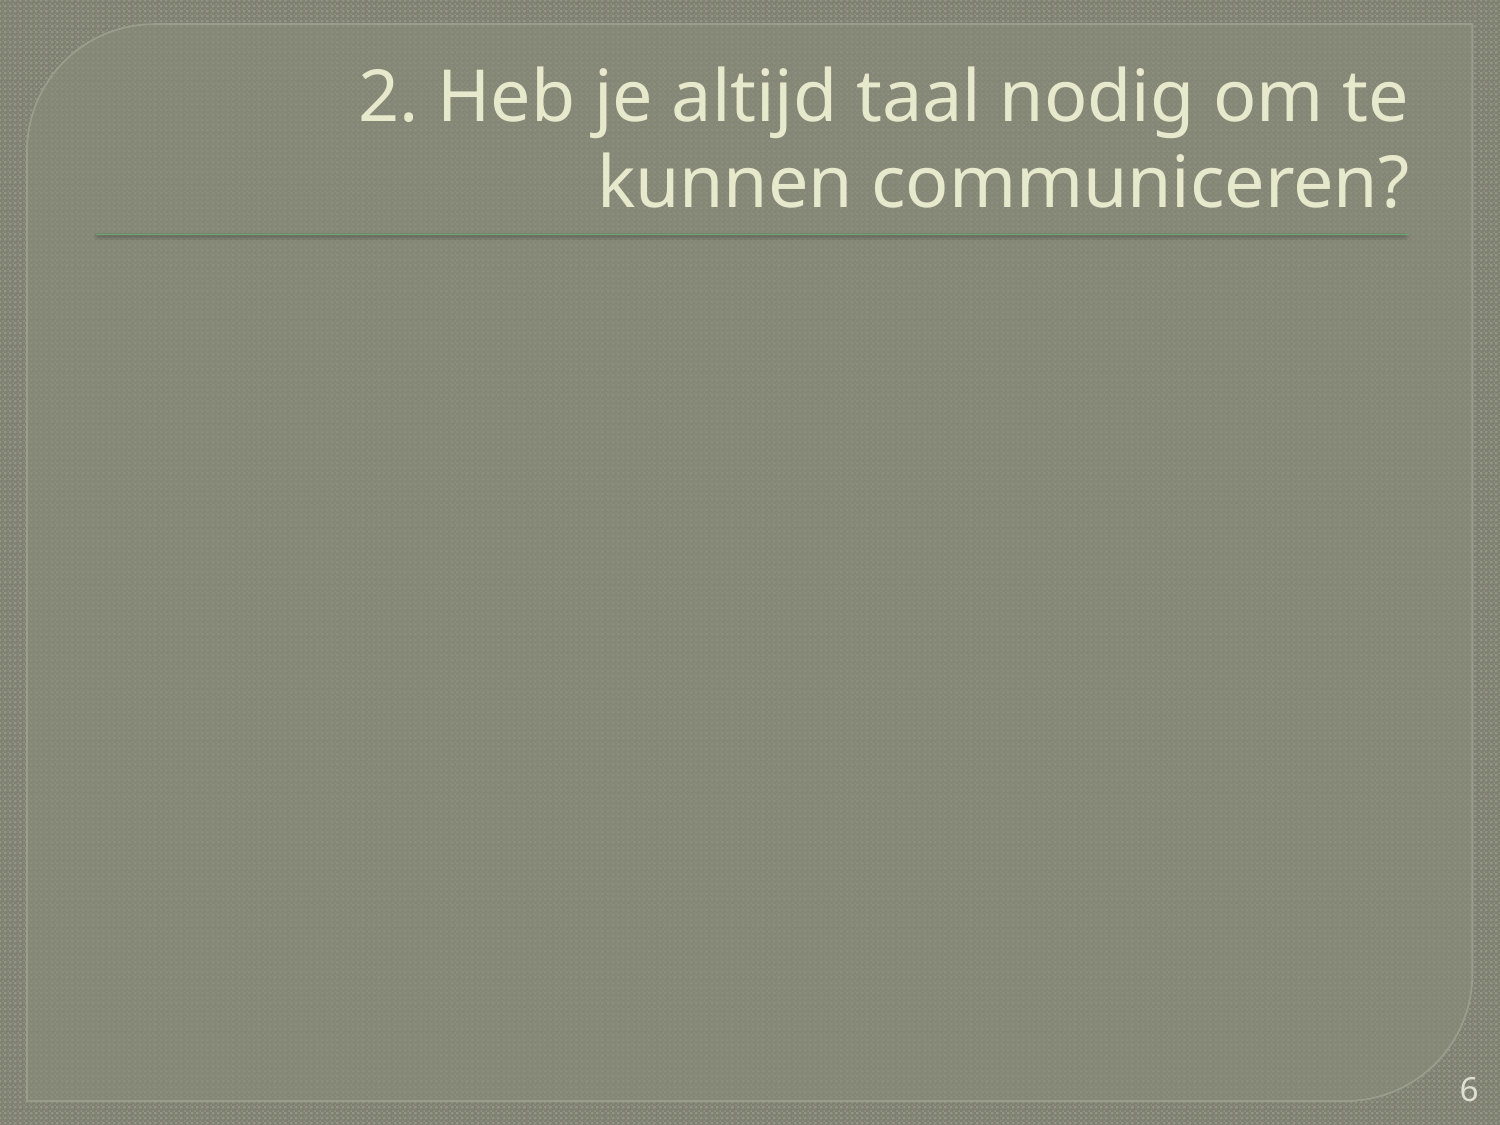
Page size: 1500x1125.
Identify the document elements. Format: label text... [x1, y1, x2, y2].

slide_number 6 [1417, 1068, 1494, 1114]
title 2. Heb je altijd taal nodig om te kunnen communiceren? [75, 41, 1425, 230]
